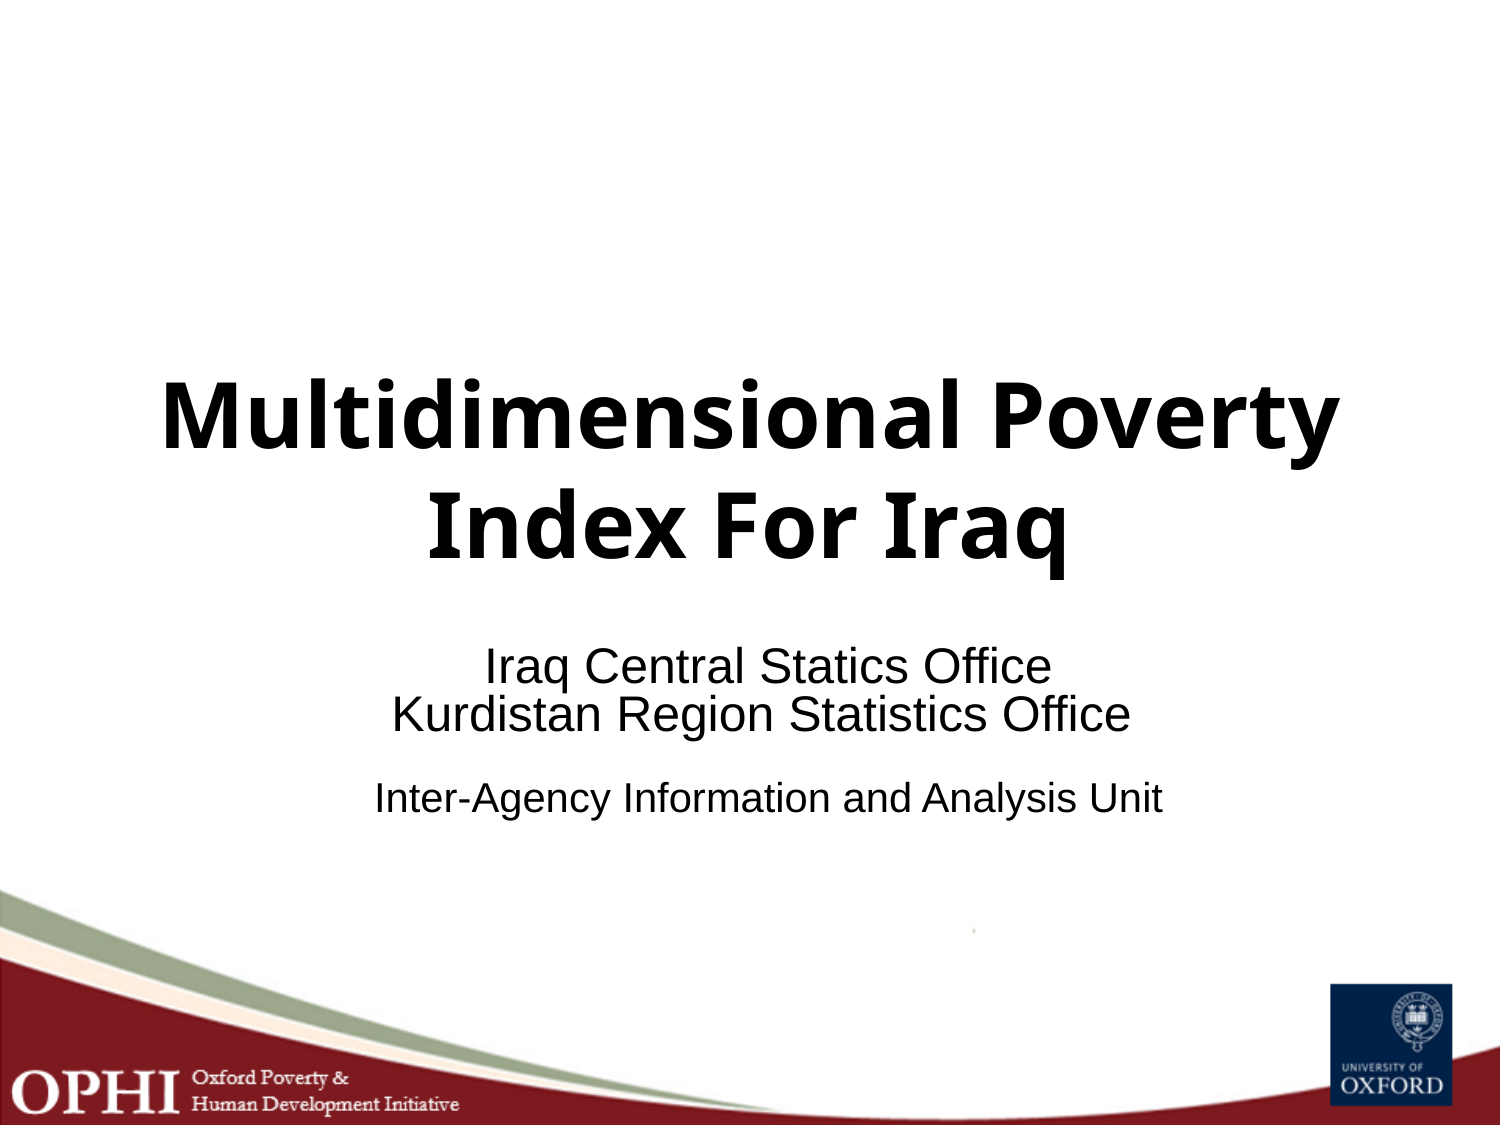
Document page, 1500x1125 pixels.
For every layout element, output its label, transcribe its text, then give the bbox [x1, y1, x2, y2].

title Multidimensional Poverty Index For Iraq [112, 349, 1388, 591]
picture [0, 0, 1500, 1125]
subtitle Iraq Central Statics Office Kurdistan Region Statistics Office Inter-Agency Information and Analysis Unit [225, 637, 1313, 900]
